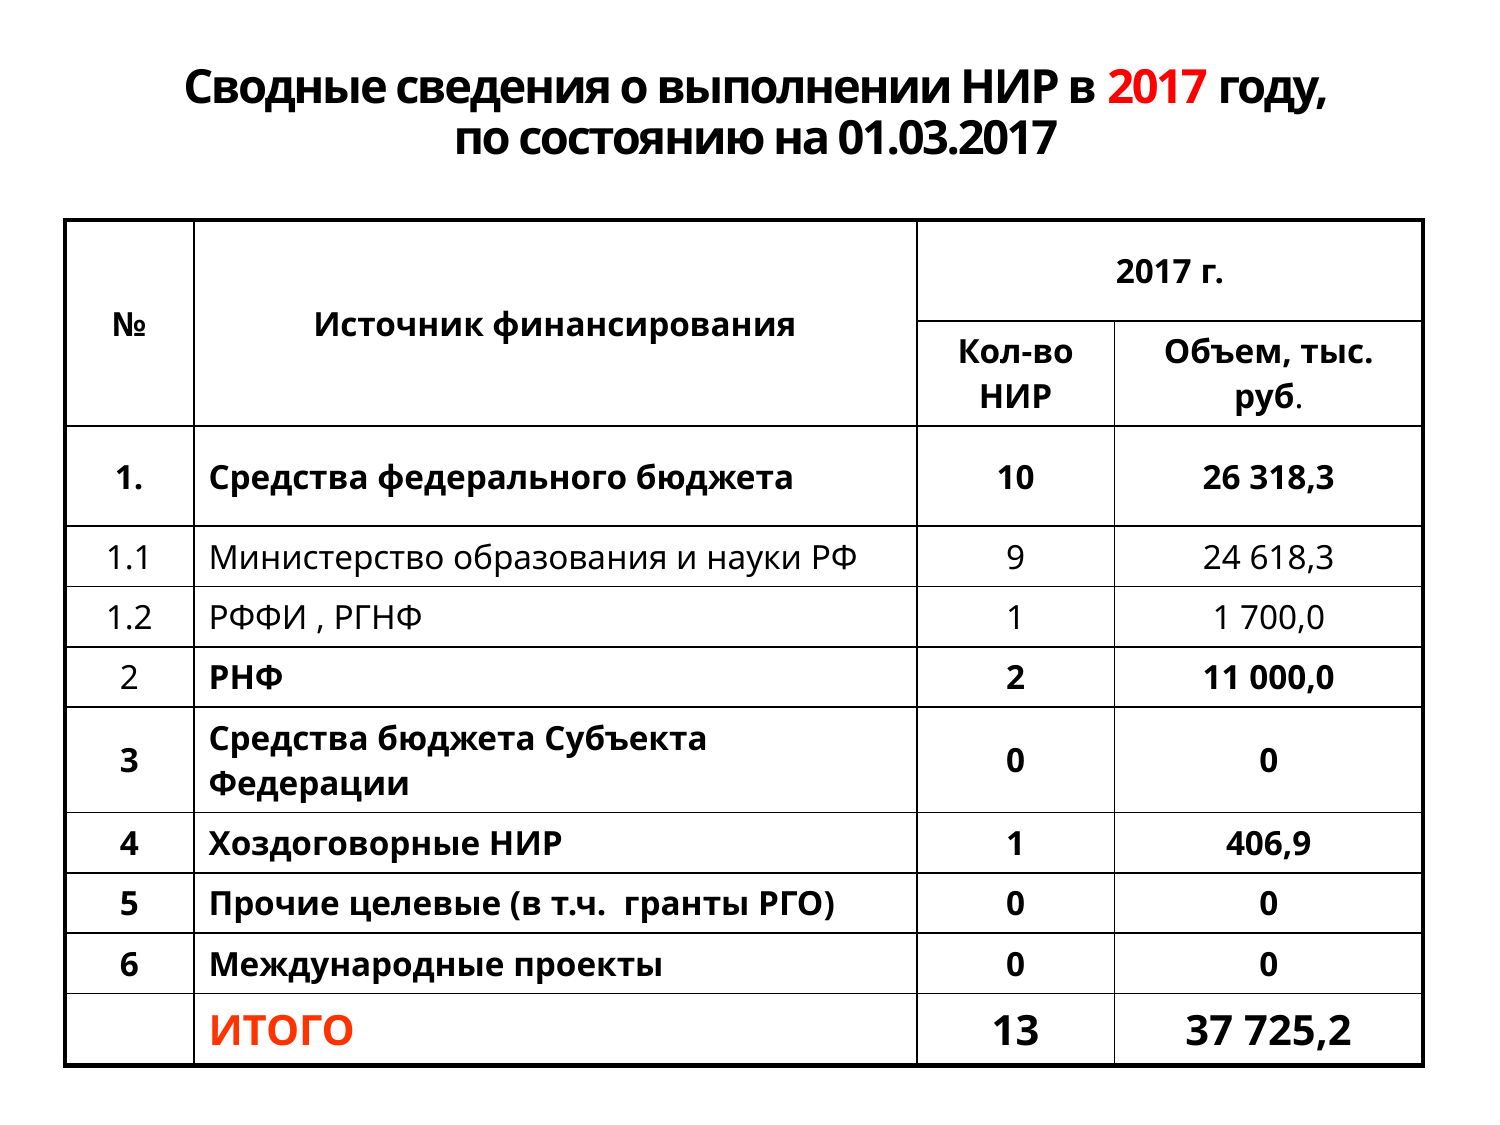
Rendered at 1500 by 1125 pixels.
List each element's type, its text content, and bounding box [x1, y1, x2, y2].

table_cell 5 [67, 874, 193, 932]
table_cell РНФ [195, 648, 916, 706]
table_cell Средства бюджета Субъекта Федерации [195, 708, 916, 812]
table_header 2017 г. [918, 222, 1421, 320]
table_cell 6 [67, 934, 193, 993]
title Сводные сведения о выполнении НИР в 2017 году, по состоянию на 01.03.2017 [88, 54, 1424, 173]
table_cell 1. [67, 427, 193, 525]
table_cell 4 [67, 813, 193, 872]
table_cell 0 [918, 708, 1114, 812]
table_cell Объем, тыс. руб. [1115, 322, 1421, 425]
table_cell 2 [67, 648, 193, 706]
table_cell 0 [1115, 874, 1421, 932]
table_header Источник финансирования [195, 222, 916, 425]
table_cell Хоздоговорные НИР [195, 813, 916, 872]
table_cell 10 [918, 427, 1114, 525]
table_cell 0 [918, 874, 1114, 932]
table_cell [67, 994, 193, 1063]
table_cell Прочие целевые (в т.ч. гранты РГО) [195, 874, 916, 932]
table_cell 13 [918, 994, 1114, 1063]
table_header № [67, 222, 193, 425]
table_cell 9 [918, 527, 1114, 586]
table_cell 2 [918, 648, 1114, 706]
table_cell 406,9 [1115, 813, 1421, 872]
table_cell 24 618,3 [1115, 527, 1421, 586]
table_cell 11 000,0 [1115, 648, 1421, 706]
table_cell 0 [1115, 934, 1421, 993]
table_cell 0 [1115, 708, 1421, 812]
table_cell Министерство образования и науки РФ [195, 527, 916, 586]
table_cell 1.1 [67, 527, 193, 586]
table_cell Международные проекты [195, 934, 916, 993]
table_cell 26 318,3 [1115, 427, 1421, 525]
table_cell 1.2 [67, 587, 193, 646]
table_cell 3 [67, 708, 193, 812]
table_cell 1 700,0 [1115, 587, 1421, 646]
table_cell 0 [918, 934, 1114, 993]
table_cell 1 [918, 587, 1114, 646]
table_cell Средства федерального бюджета [195, 427, 916, 525]
table_cell Кол-во НИР [918, 322, 1114, 425]
table_cell РФФИ , РГНФ [195, 587, 916, 646]
table_cell 1 [918, 813, 1114, 872]
table_cell 37 725,2 [1115, 994, 1421, 1063]
table_cell ИТОГО [195, 994, 916, 1063]
